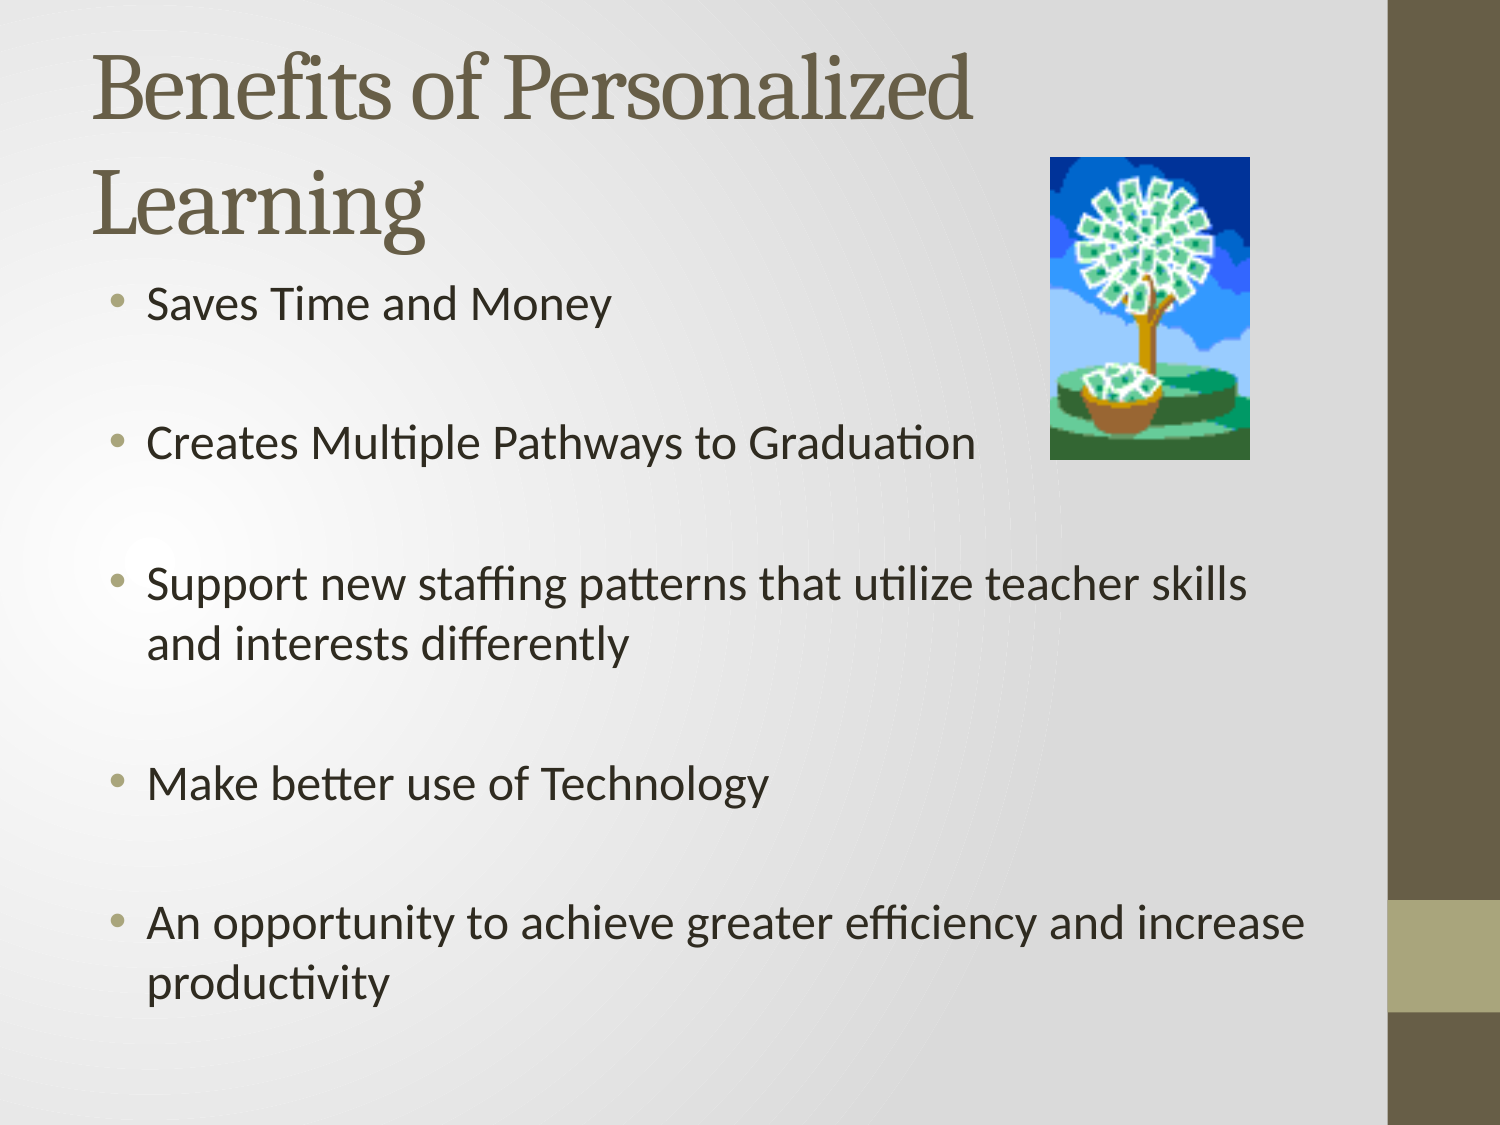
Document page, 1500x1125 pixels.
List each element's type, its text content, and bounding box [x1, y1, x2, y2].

list Saves Time and Money Creates Multiple Pathways to Graduation Support new staffing patterns that utilize teacher skills and interests differently Make better use of Technology An opportunity to achieve greater efficiency and increase productivity [75, 262, 1325, 1050]
picture [1049, 157, 1251, 460]
title Benefits of Personalized Learning [75, 45, 1325, 233]
